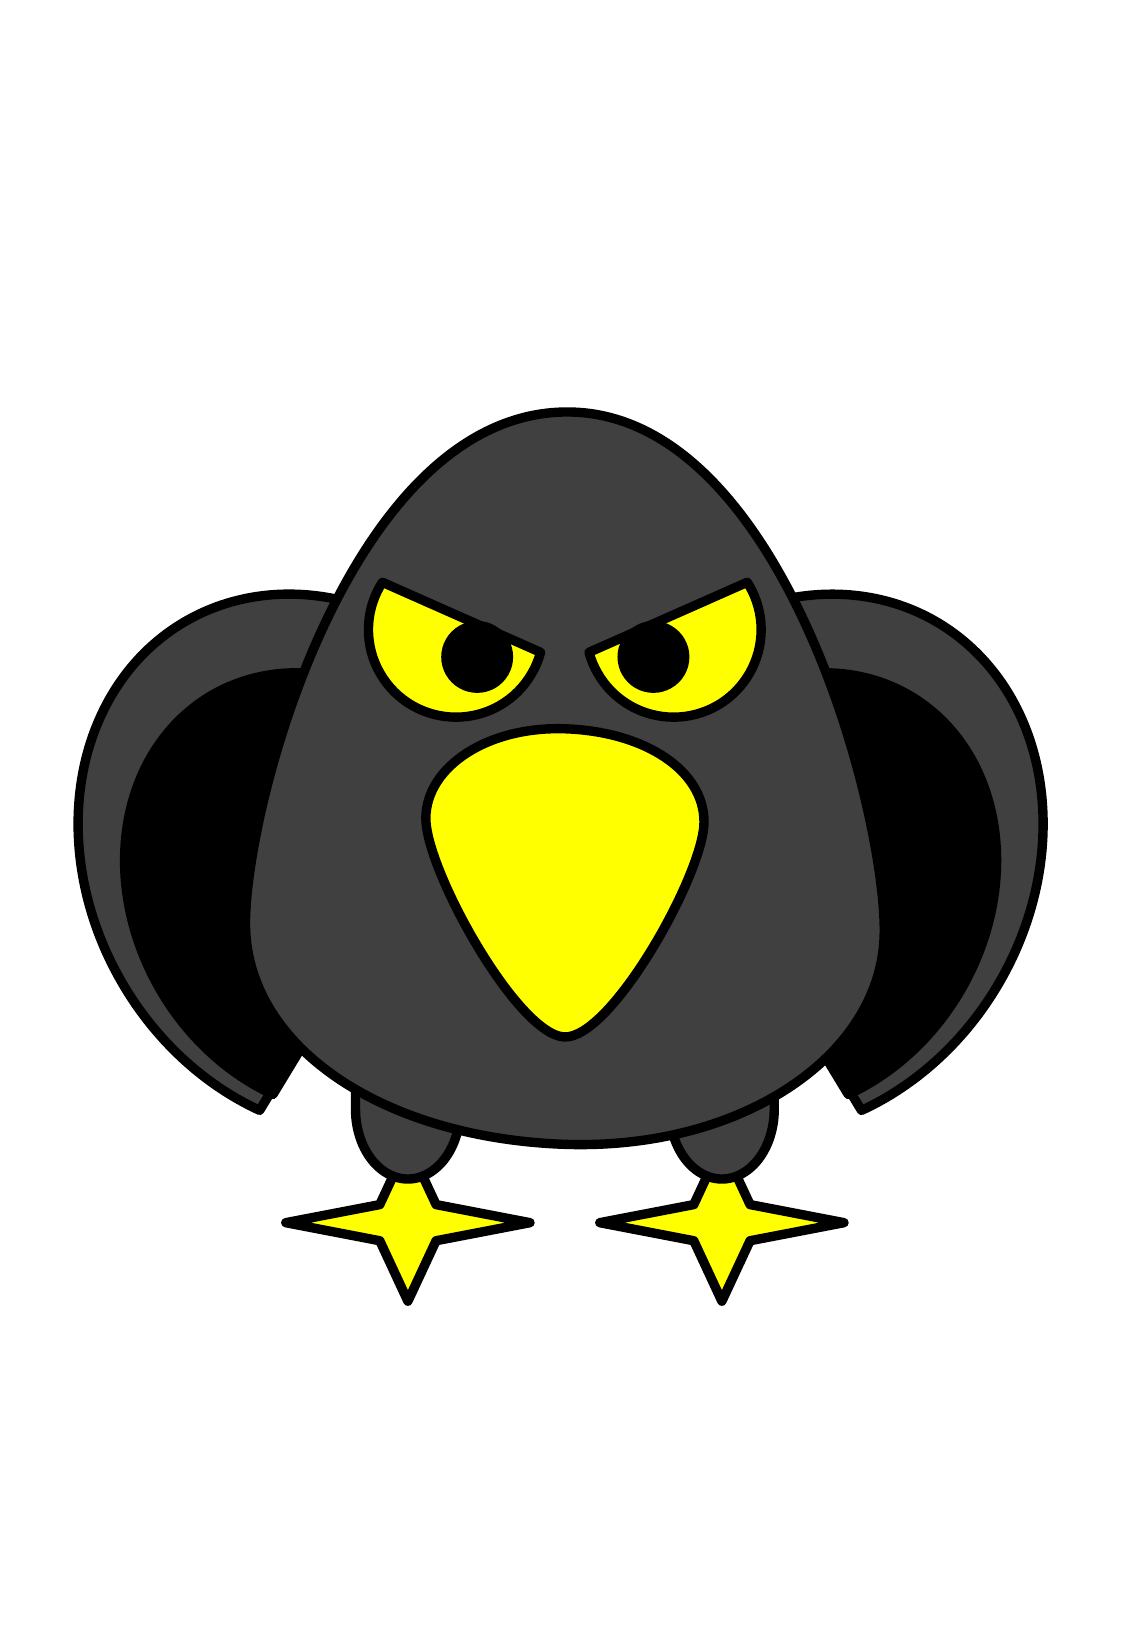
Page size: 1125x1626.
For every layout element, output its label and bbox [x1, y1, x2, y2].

text_box [89, 411, 1032, 1302]
